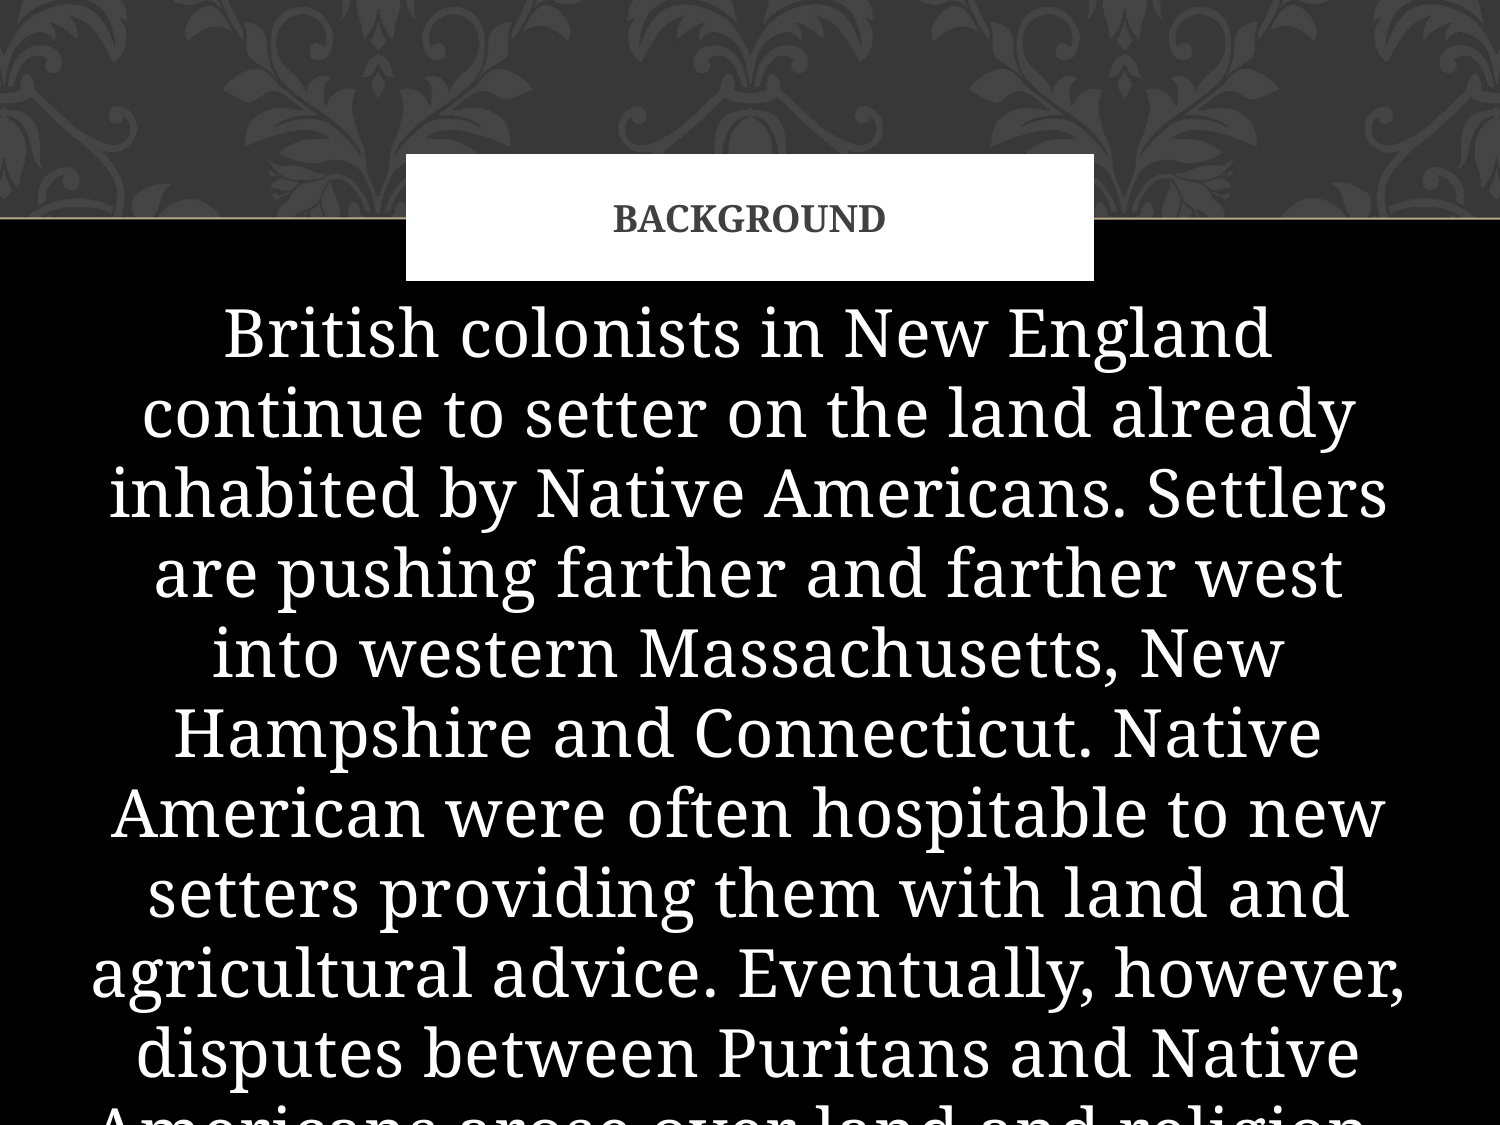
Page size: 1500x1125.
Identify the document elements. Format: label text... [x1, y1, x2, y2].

title Background [406, 154, 1094, 281]
list British colonists in New England continue to setter on the land already inhabited by Native Americans. Settlers are pushing farther and farther west into western Massachusetts, New Hampshire and Connecticut. Native American were often hospitable to new setters providing them with land and agricultural advice. Eventually, however, disputes between Puritans and Native Americans arose over land and religion. [75, 283, 1425, 952]
